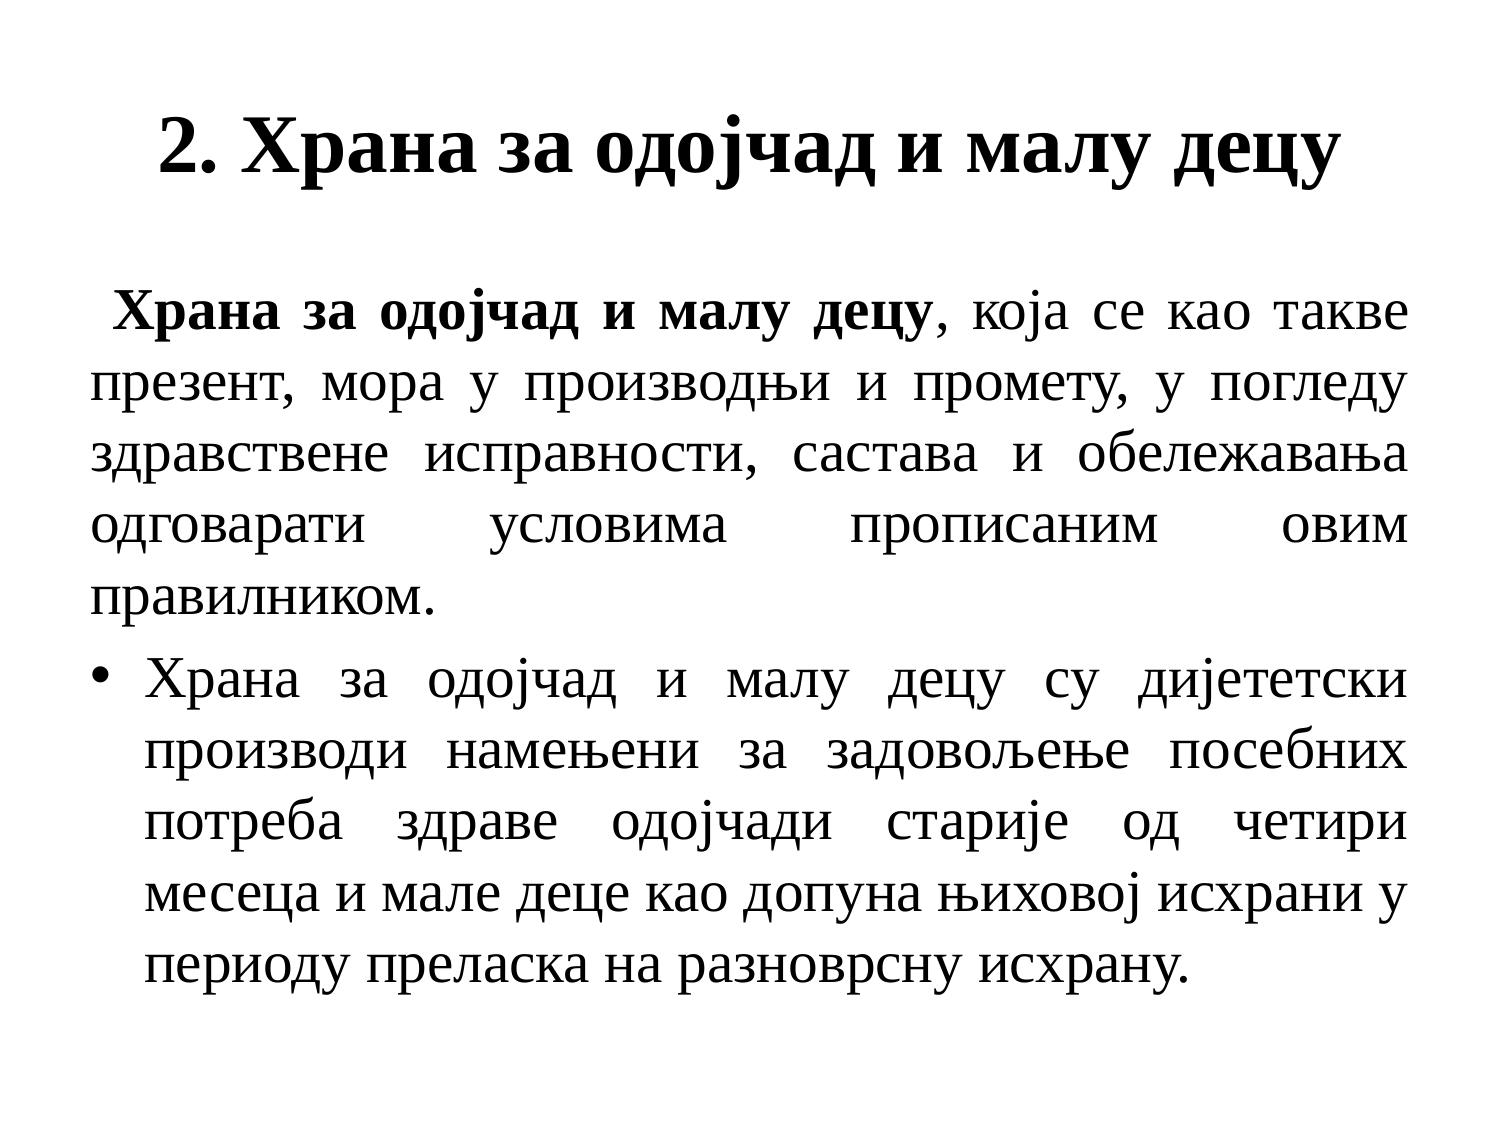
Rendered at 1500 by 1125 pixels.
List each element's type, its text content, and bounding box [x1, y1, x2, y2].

title 2. Храна за одојчад и малу децу [75, 45, 1425, 233]
list Храна за одојчад и малу децу, која се као такве презент, мора у производњи и промету, у погледу здравствене исправности, састава и обележавања одговарати условима прописаним овим правилником. Храна за одојчад и малу децу су дијететски производи намењени за задовољење посебних потреба здраве одојчади старије од четири месеца и мале деце као допуна њиховој исхрани у периоду преласка на разноврсну исхрану. [75, 262, 1425, 1005]
